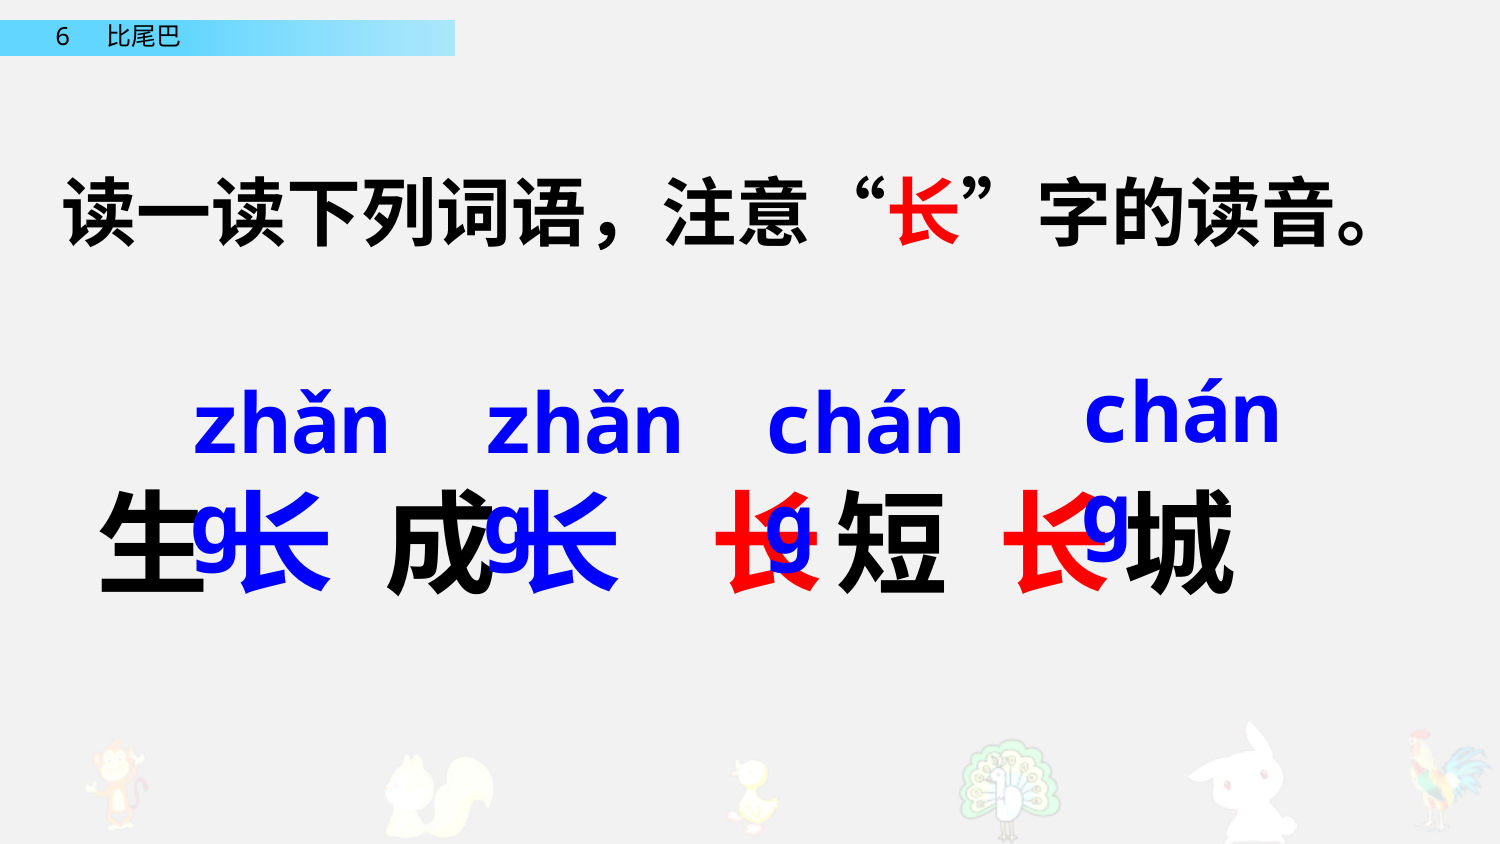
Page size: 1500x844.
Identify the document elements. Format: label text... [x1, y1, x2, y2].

text_box zhǎnɡ [175, 363, 427, 578]
text_box chánɡ [750, 363, 1015, 578]
text_box chánɡ [1066, 351, 1325, 567]
text_box 生长 成长 长短 长城 [81, 465, 1500, 616]
text_box zhǎnɡ [468, 363, 727, 578]
text_box 读一读下列词语，注意“长”字的读音。 [46, 139, 1442, 263]
